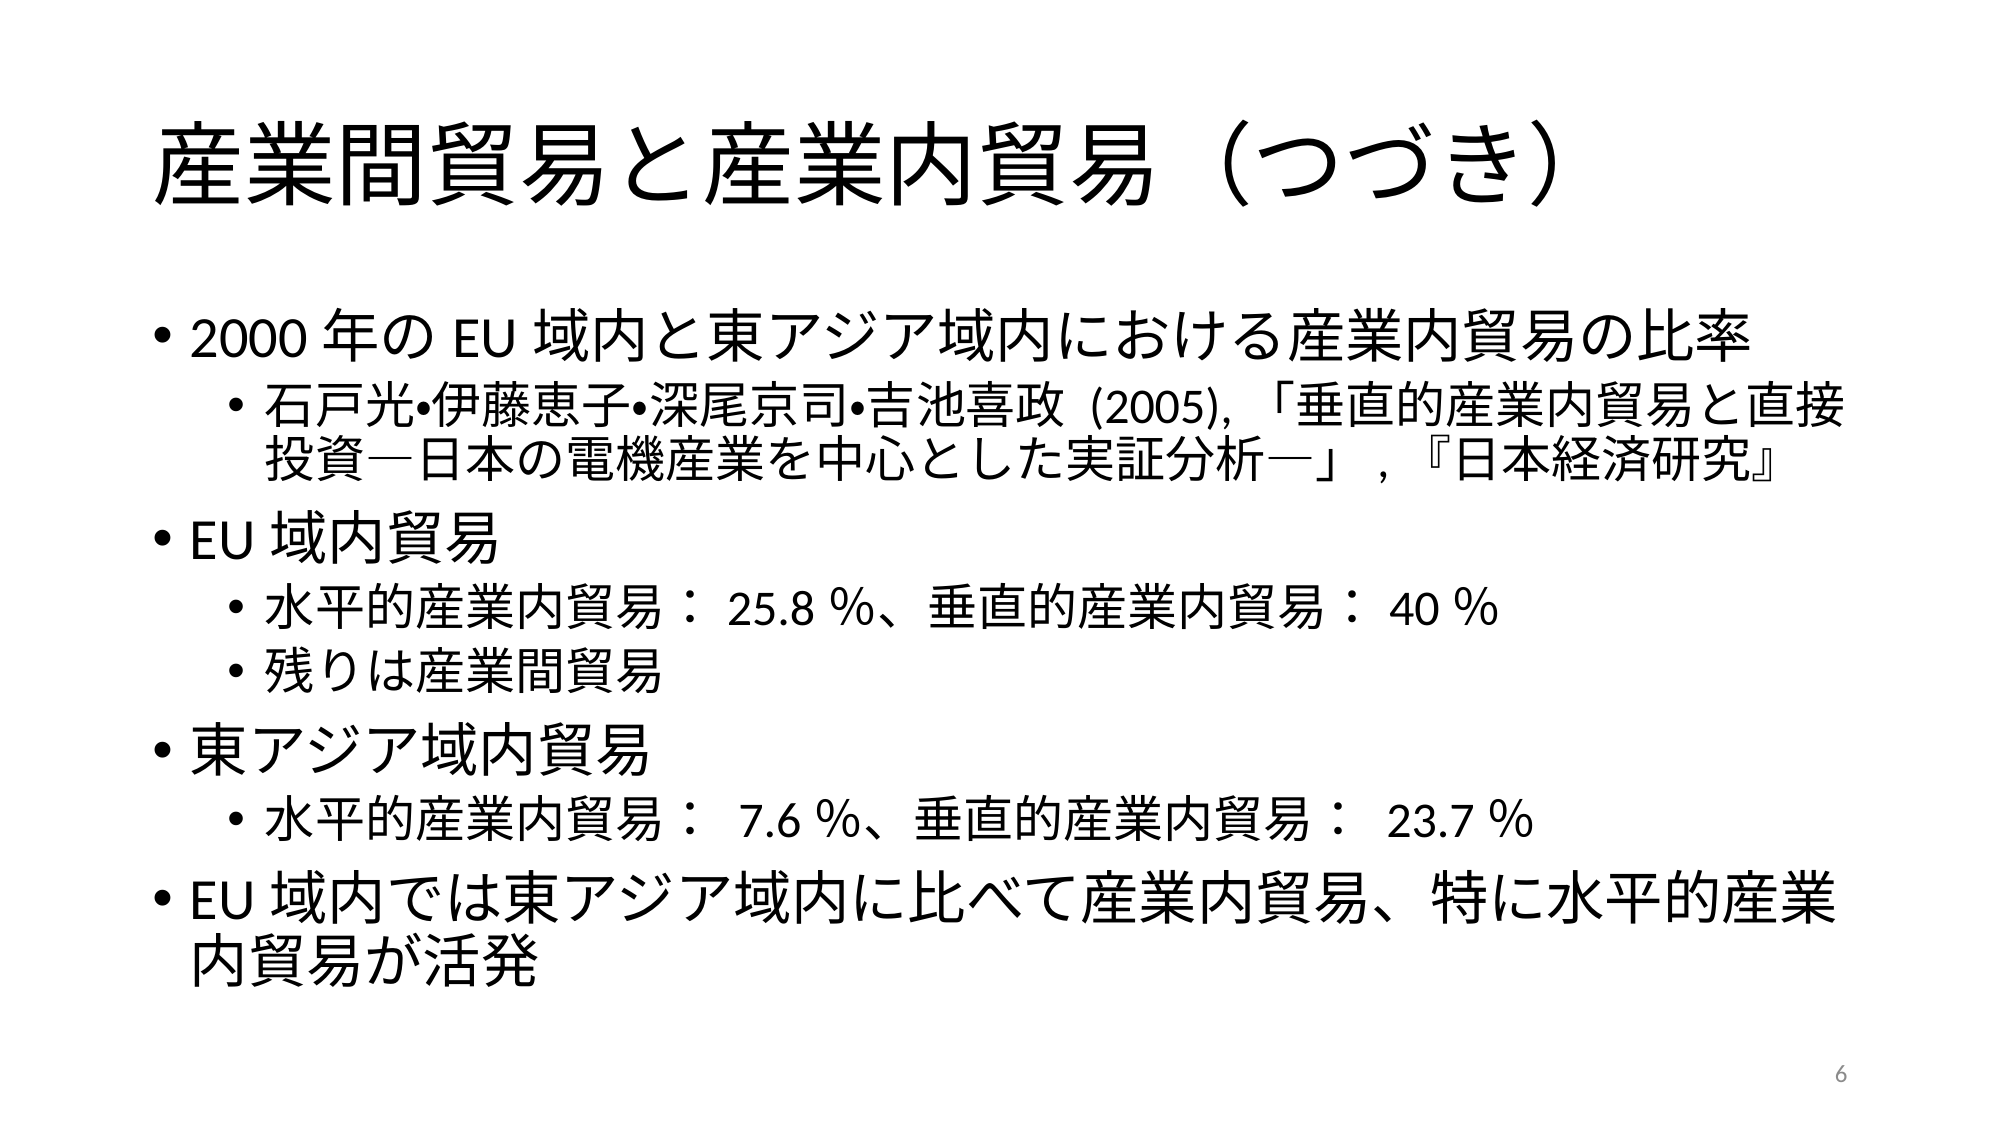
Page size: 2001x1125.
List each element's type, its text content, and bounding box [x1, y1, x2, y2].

slide_number 6 [1412, 1042, 1863, 1103]
title 産業間貿易と産業内貿易（つづき） [137, 59, 1863, 278]
list 2000年のEU域内と東アジア域内における産業内貿易の比率 石戸光・伊藤恵子・深尾京司・吉池喜政 (2005),「垂直的産業内貿易と直接投資―日本の電機産業を中心とした実証分析―」,『日本経済研究』 EU域内貿易 水平的産業内貿易：25.8％、垂直的産業内貿易：40％ 残りは産業間貿易 東アジア域内貿易 水平的産業内貿易： 7.6％、垂直的産業内貿易： 23.7％ EU域内では東アジア域内に比べて産業内貿易、特に水平的産業内貿易が活発 [137, 299, 1863, 1080]
